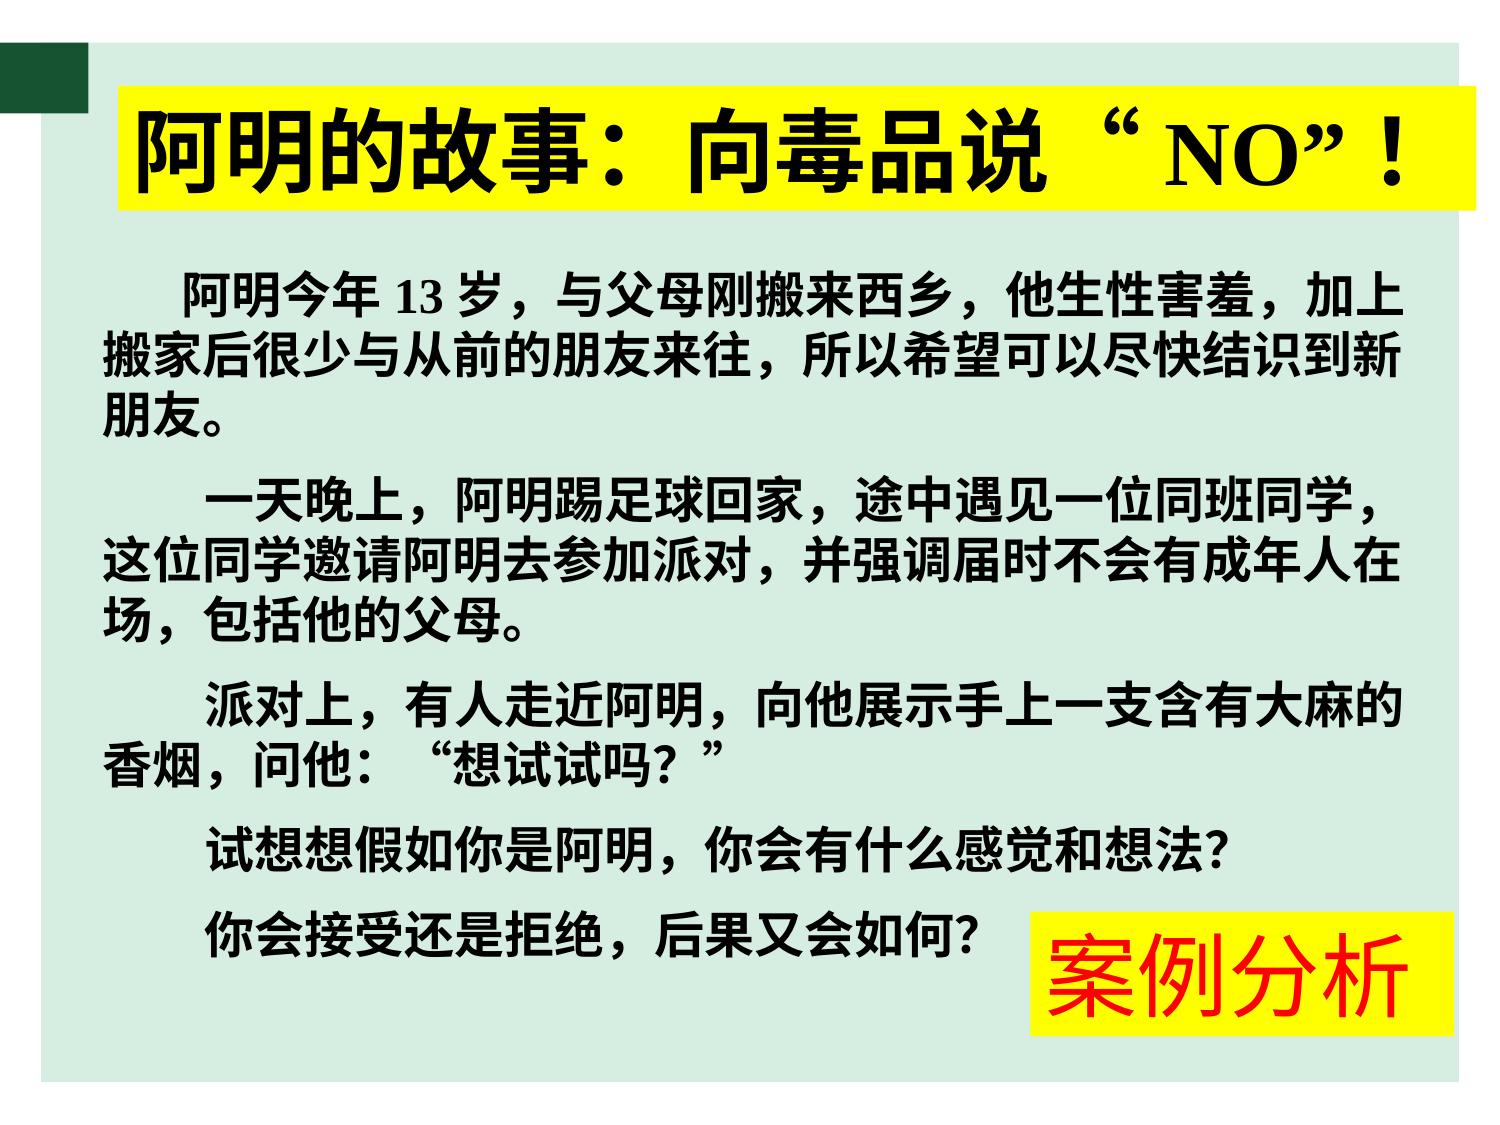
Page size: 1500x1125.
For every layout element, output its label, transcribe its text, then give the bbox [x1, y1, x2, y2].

text_box 案例分析 [1030, 911, 1455, 1037]
text_box 阿明的故事：向毒品说“NO”！ [118, 85, 1477, 211]
text_box 阿明今年13岁，与父母刚搬来西乡，他生性害羞，加上搬家后很少与从前的朋友来往，所以希望可以尽快结识到新朋友。 一天晚上，阿明踢足球回家，途中遇见一位同班同学，这位同学邀请阿明去参加派对，并强调届时不会有成年人在场，包括他的父母。 派对上，有人走近阿明，向他展示手上一支含有大麻的香烟，问他：“想试试吗？” 试想想假如你是阿明，你会有什么感觉和想法？ 你会接受还是拒绝，后果又会如何？ [87, 85, 1438, 971]
